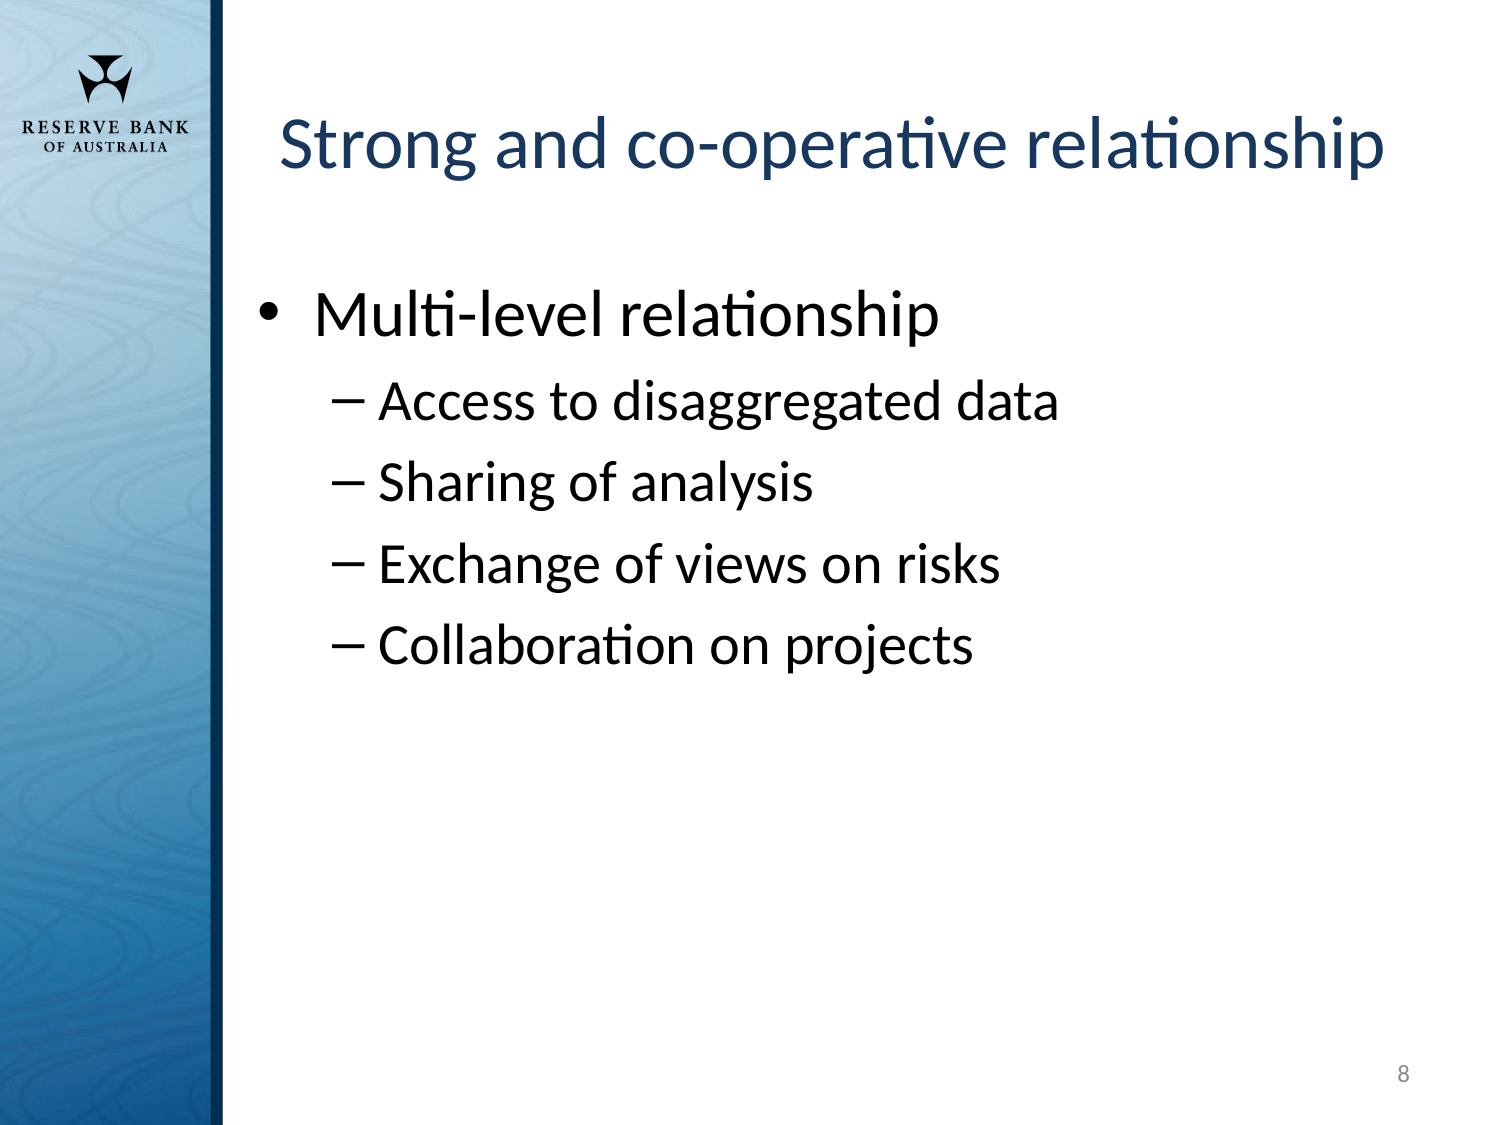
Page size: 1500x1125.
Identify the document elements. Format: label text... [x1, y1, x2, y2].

title Strong and co-operative relationship [242, 45, 1425, 233]
list Multi-level relationship Access to disaggregated data Sharing of analysis Exchange of views on risks Collaboration on projects [242, 262, 1471, 953]
slide_number 8 [1074, 1042, 1425, 1103]
picture [0, 0, 223, 1125]
